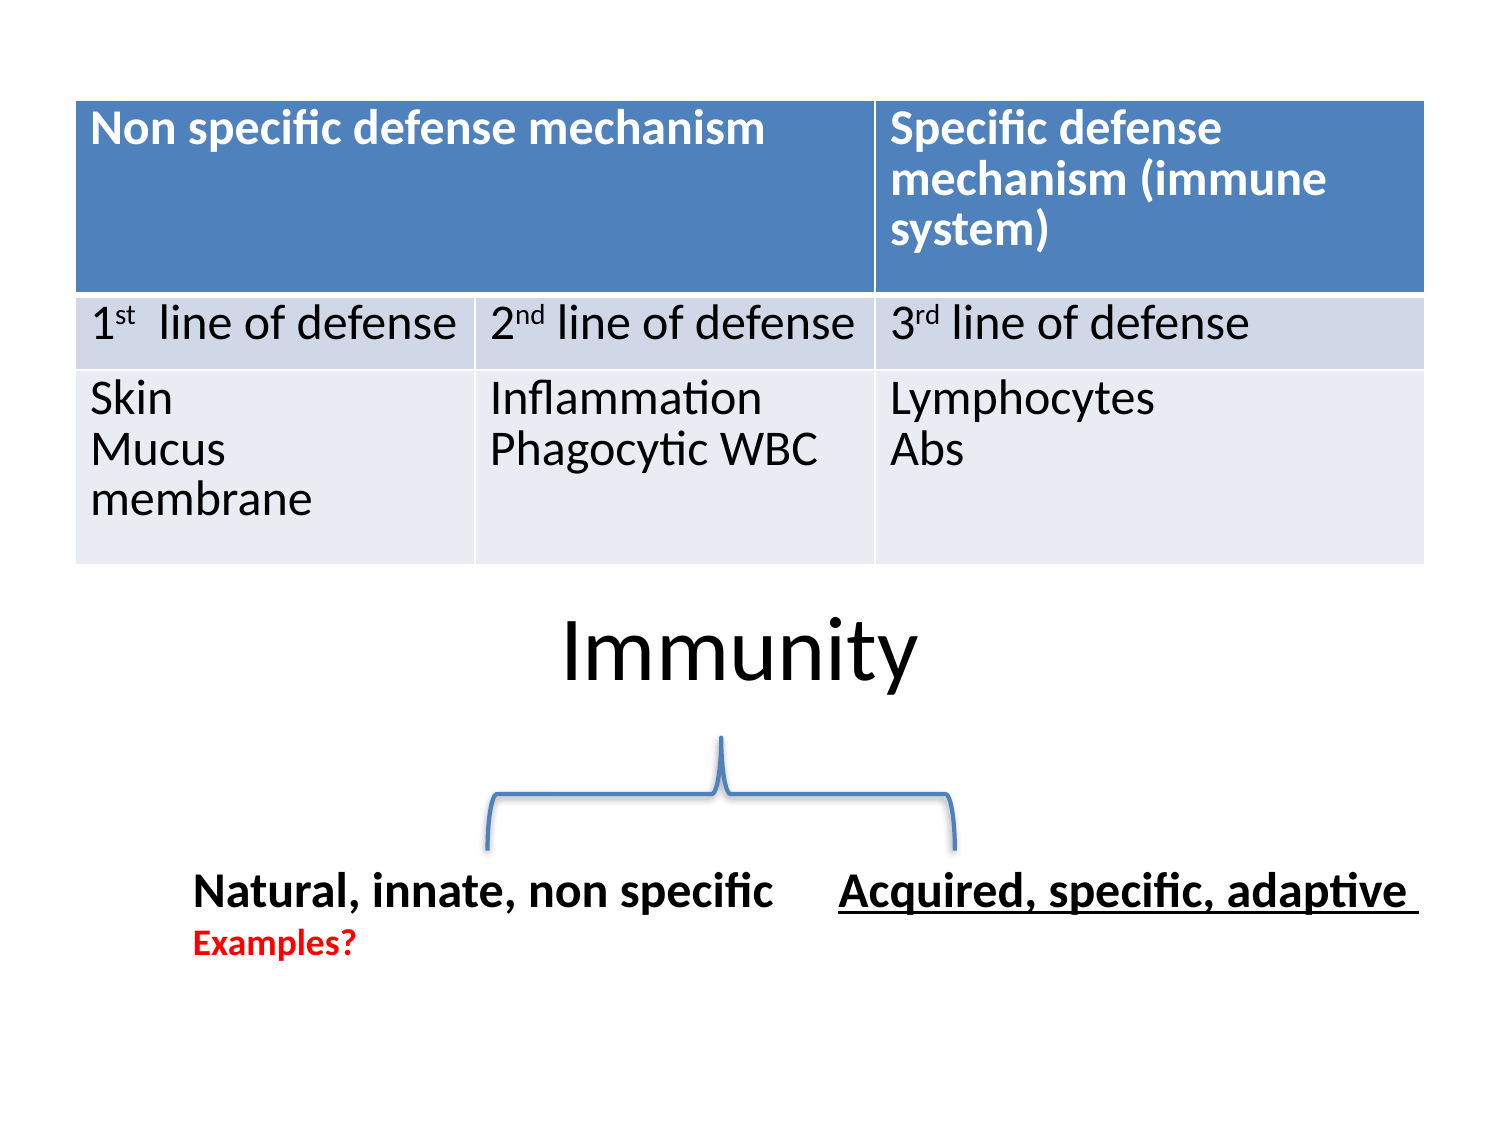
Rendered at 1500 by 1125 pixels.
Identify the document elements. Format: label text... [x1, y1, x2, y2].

title Immunity [75, 566, 1425, 738]
table_cell Skin Mucus membrane [76, 371, 474, 564]
table_cell 1st line of defense [76, 298, 474, 369]
text_box Natural, innate, non specific Examples? [178, 850, 790, 971]
table_cell Inflammation Phagocytic WBC [476, 371, 874, 564]
table_cell 3rd line of defense [876, 298, 1424, 369]
table_header Non specific defense mechanism [76, 101, 874, 292]
table_cell Lymphocytes Abs [876, 371, 1424, 564]
table_header Specific defense mechanism (immune system) [876, 101, 1424, 292]
text_box [485, 735, 957, 851]
table_cell 2nd line of defense [476, 298, 874, 369]
text_box Acquired, specific, adaptive [823, 850, 1434, 926]
